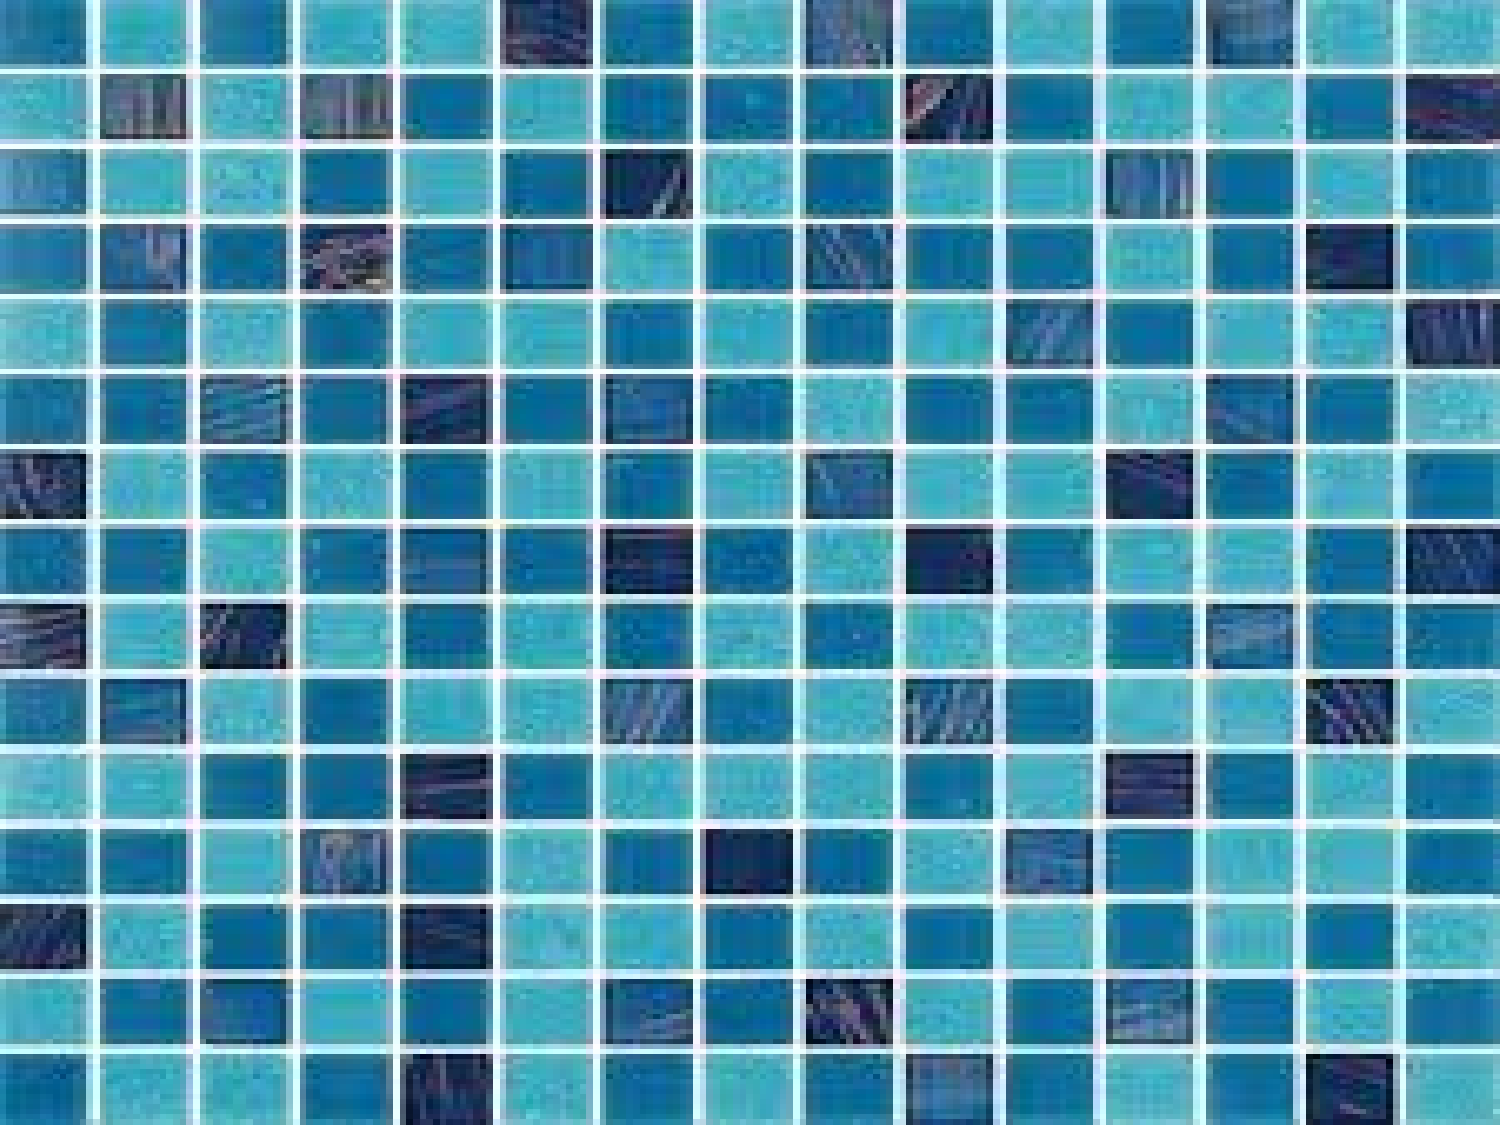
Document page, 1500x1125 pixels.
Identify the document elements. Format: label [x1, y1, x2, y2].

list [0, 0, 1500, 1125]
